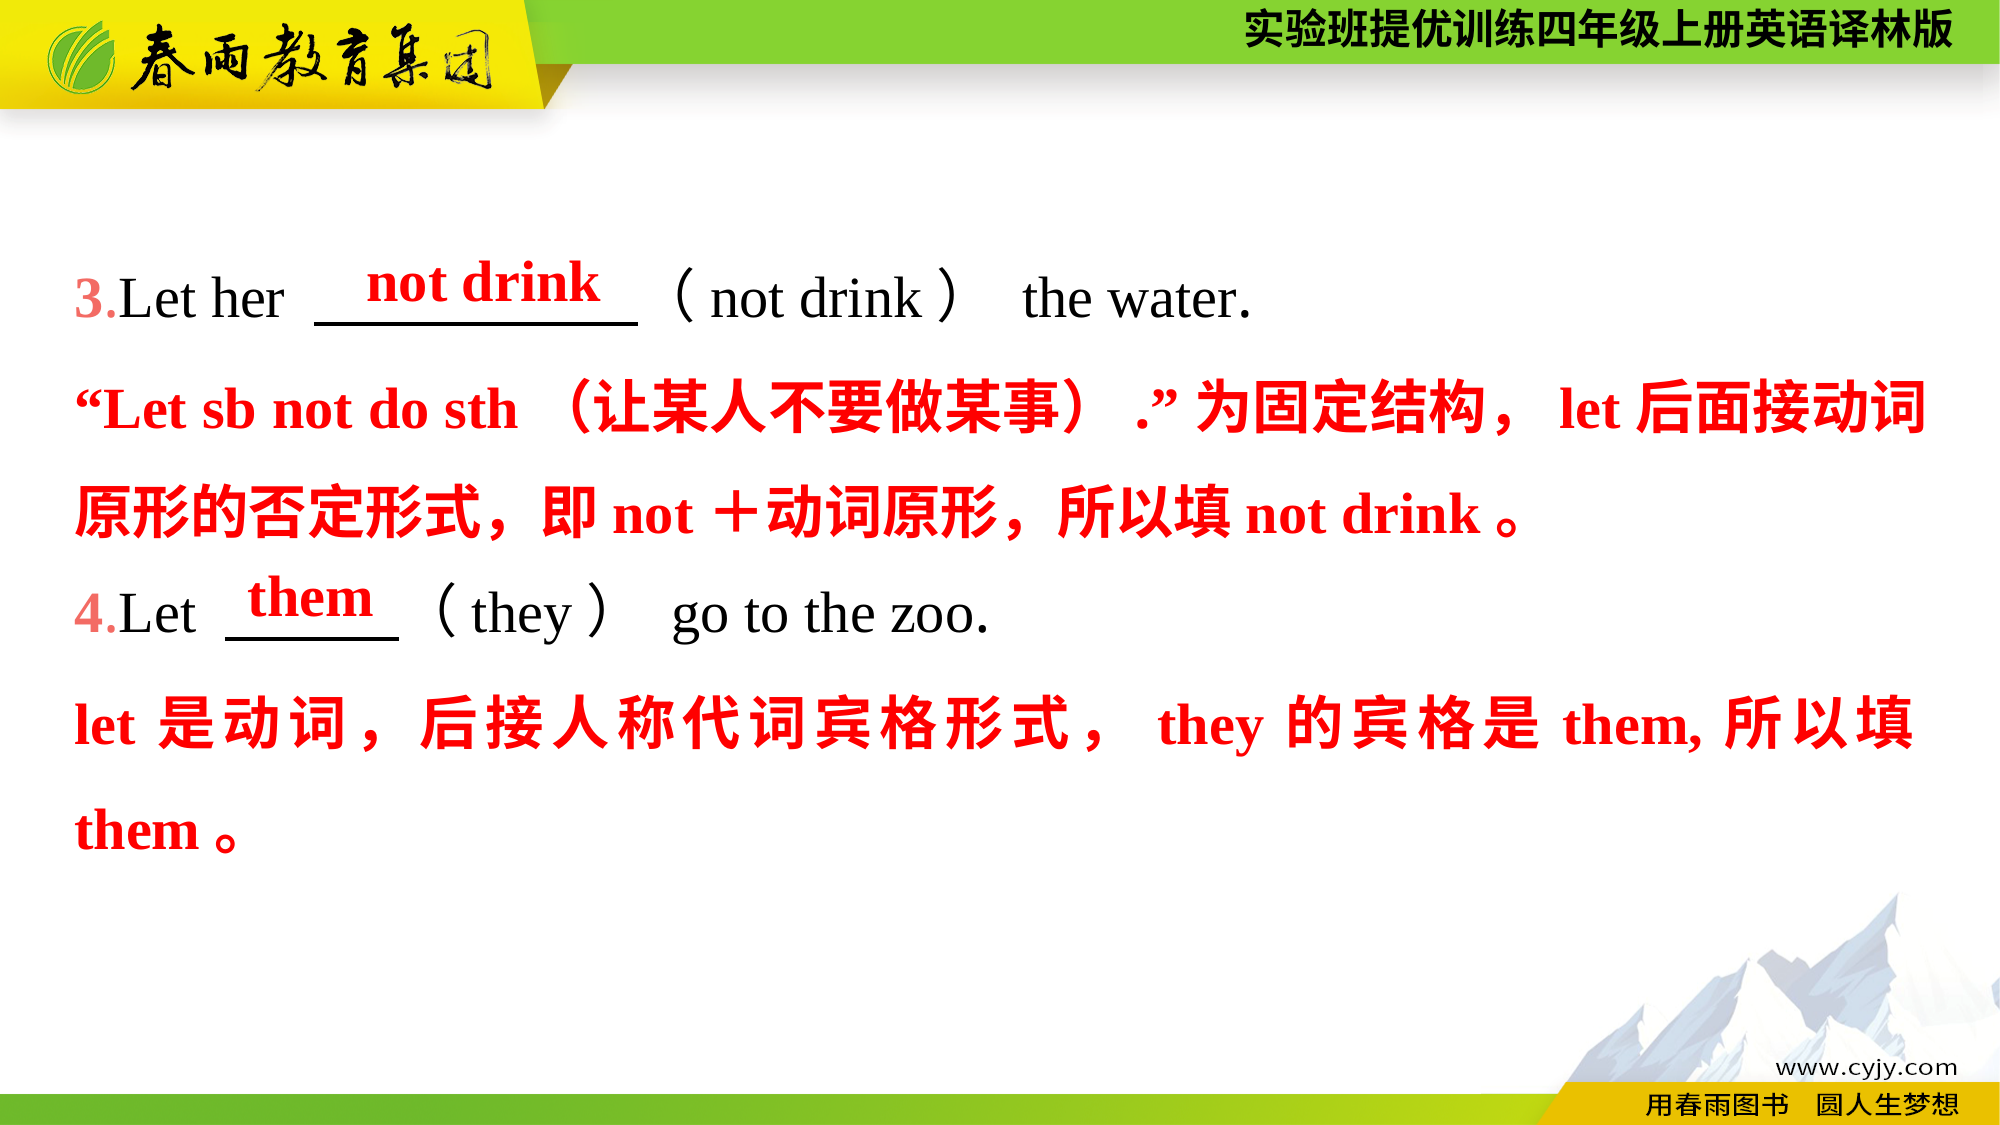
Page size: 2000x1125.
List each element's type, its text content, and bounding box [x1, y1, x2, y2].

text_box them [233, 550, 389, 635]
list 3.Let her （not drink） the water. 4.Let （they） go to the zoo. [59, 553, 1944, 643]
list 3.Let her （not drink） the water. 4.Let （they） go to the zoo. [59, 216, 1944, 327]
text_box not drink [351, 236, 617, 321]
text_box let是动词，后接人称代词宾格形式，they的宾格是them,所以填them。 [59, 643, 1944, 869]
text_box “Let sb not do sth（让某人不要做某事）.”为固定结构，let后面接动词原形的否定形式，即not＋动词原形，所以填not drink。 [59, 327, 1944, 553]
picture [0, 0, 2000, 1125]
